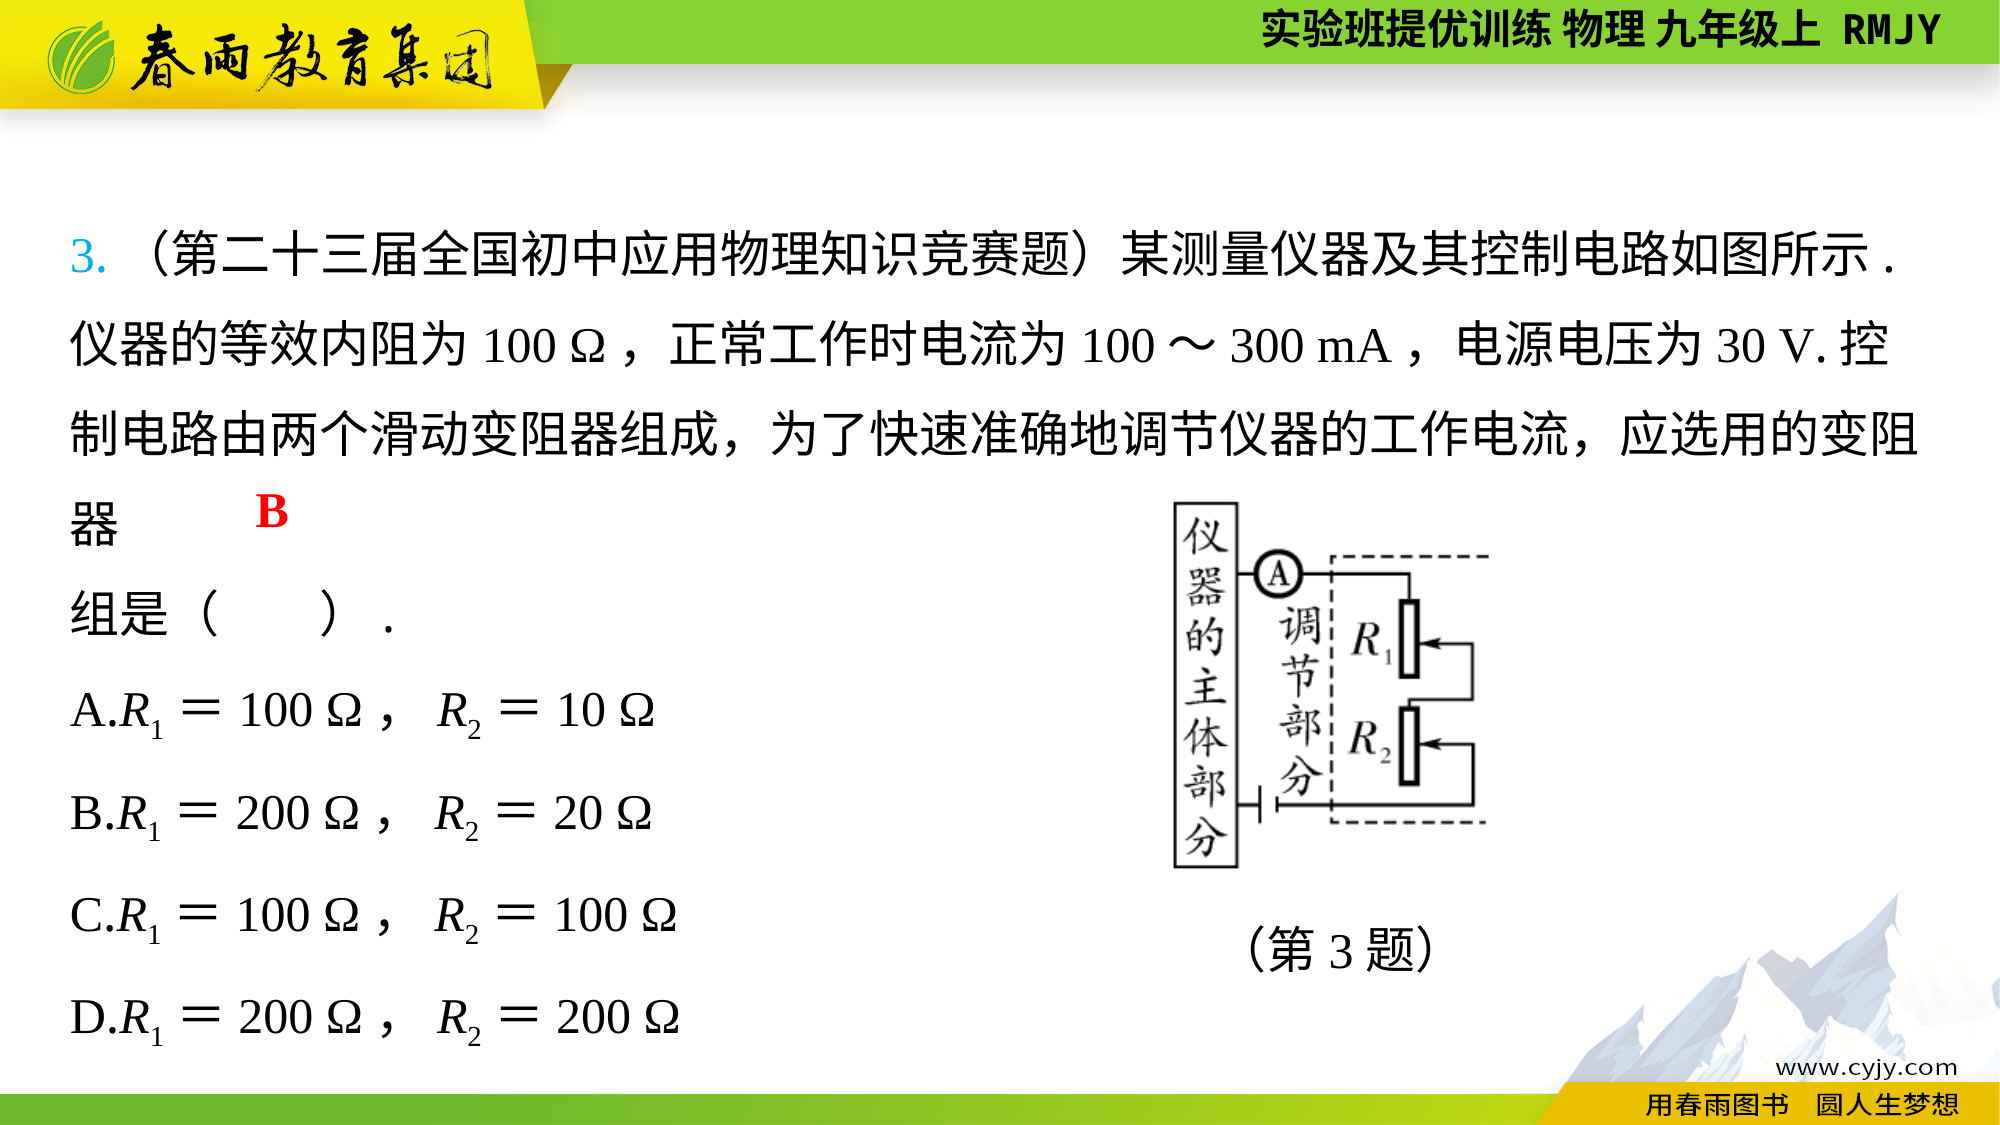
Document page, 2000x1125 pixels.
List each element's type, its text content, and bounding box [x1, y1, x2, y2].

list 3.（第二十三届全国初中应用物理知识竞赛题）某测量仪器及其控制电路如图所示.仪器的等效内阻为100 Ω，正常工作时电流为100～300 mA，电源电压为30 V.控制电路由两个滑动变阻器组成，为了快速准确地调节仪器的工作电流，应选用的变阻器 组是（ ）. A.R1＝100 Ω，R2＝10 Ω B.R1＝200 Ω，R2＝20 Ω C.R1＝100 Ω，R2＝100 Ω D.R1＝200 Ω，R2＝200 Ω [54, 185, 1939, 928]
text_box B [240, 469, 304, 545]
text_box （第3题） [1202, 888, 1481, 987]
picture [0, 0, 2000, 1125]
